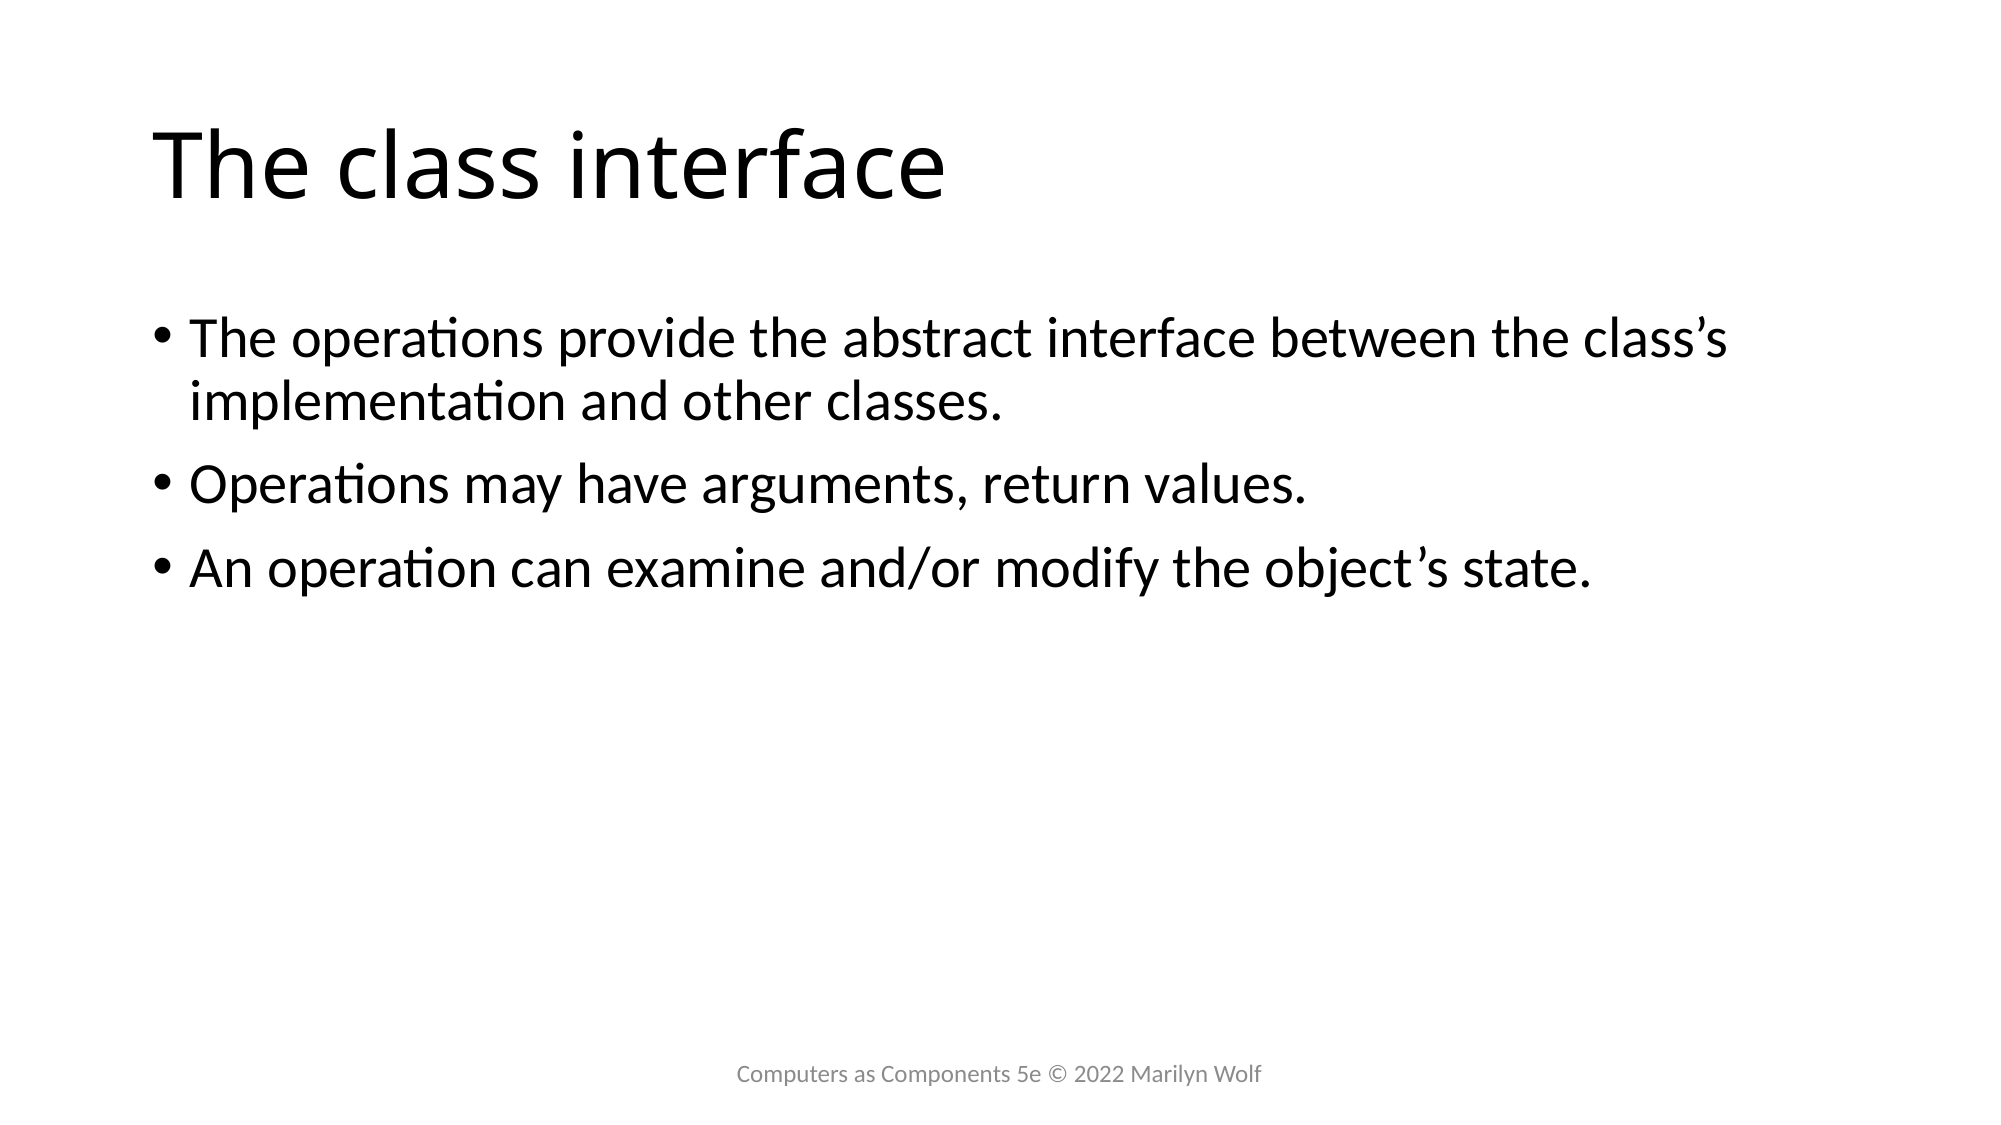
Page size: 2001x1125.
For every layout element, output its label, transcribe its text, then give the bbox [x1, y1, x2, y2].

title The class interface [137, 59, 1863, 278]
list The operations provide the abstract interface between the class’s implementation and other classes. Operations may have arguments, return values. An operation can examine and/or modify the object’s state. [137, 299, 1863, 1014]
footer Computers as Components 5e © 2022 Marilyn Wolf [662, 1042, 1338, 1103]
